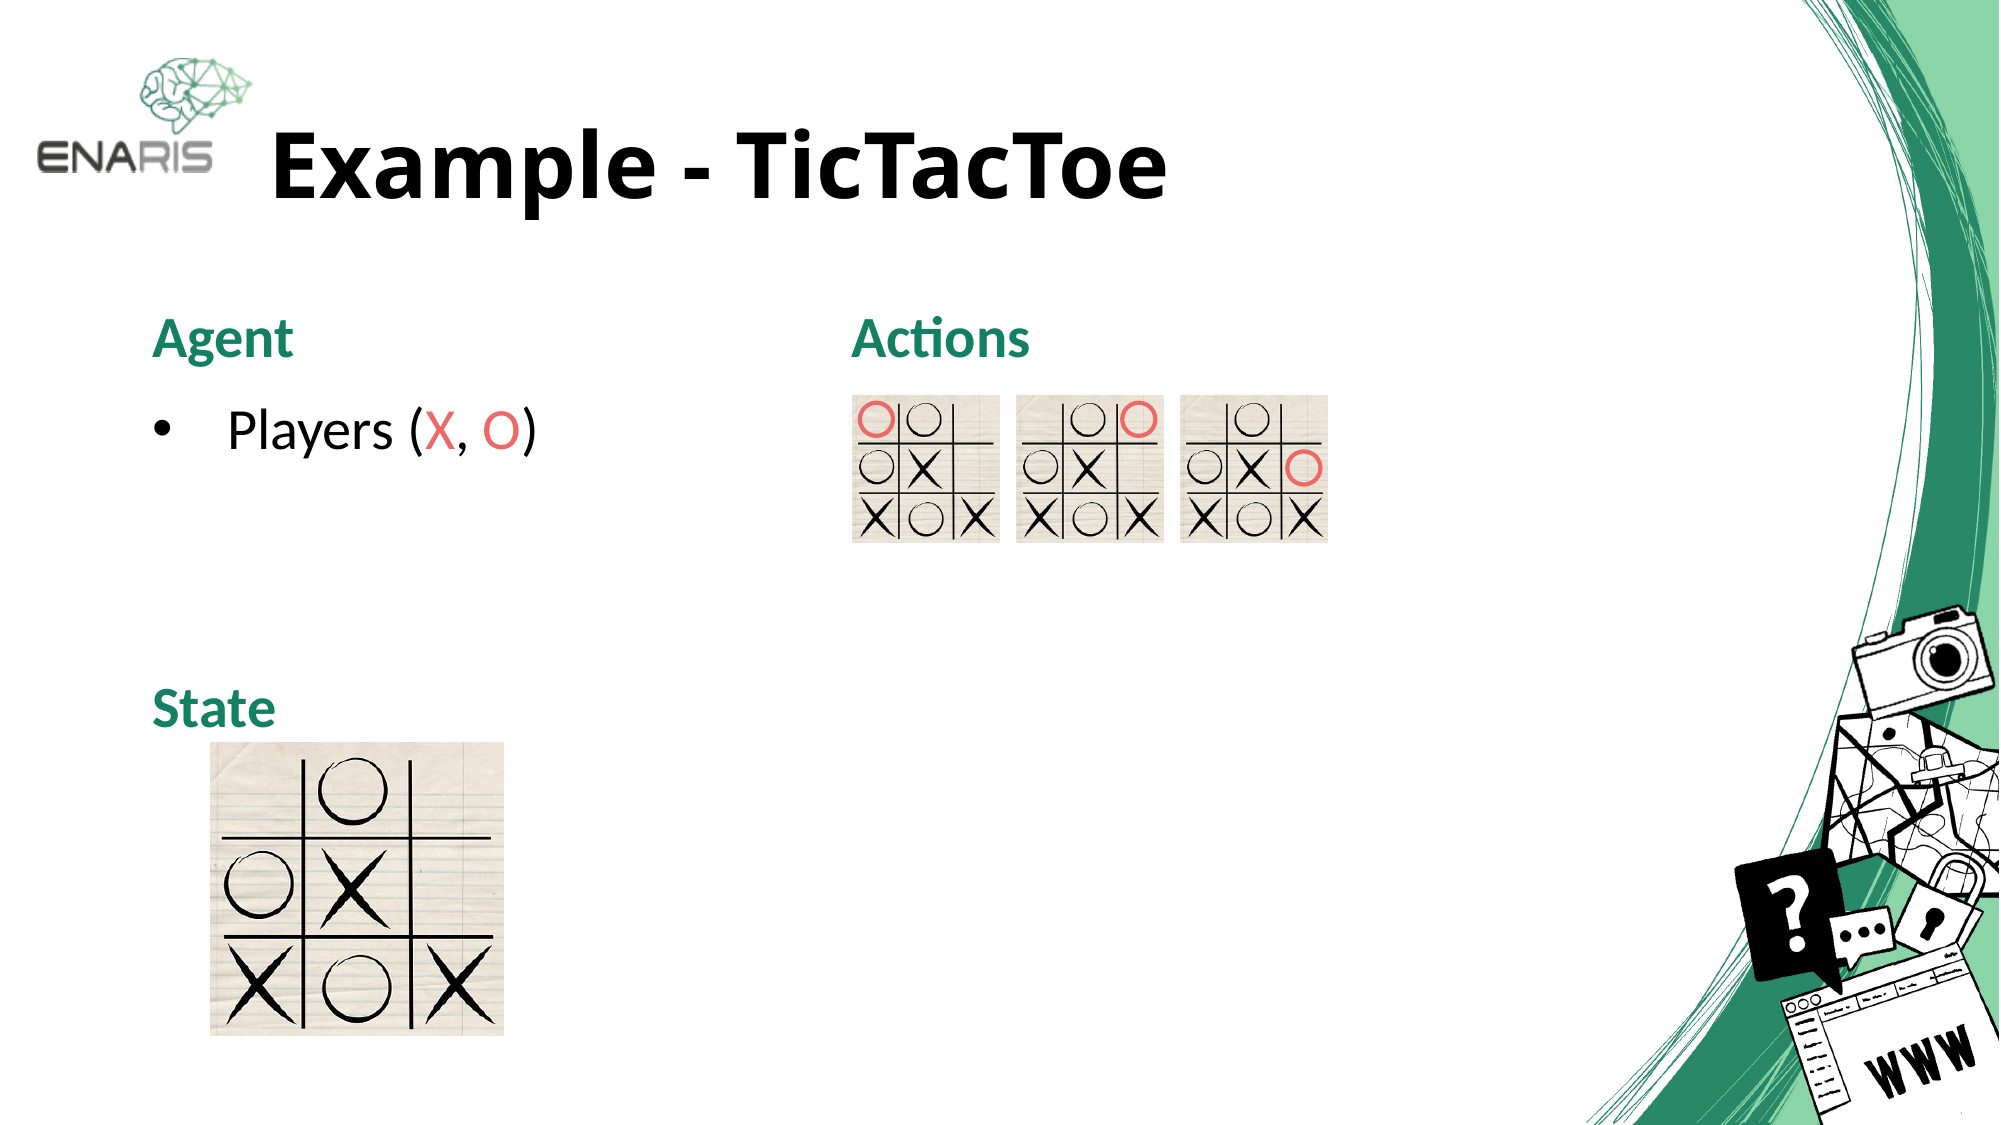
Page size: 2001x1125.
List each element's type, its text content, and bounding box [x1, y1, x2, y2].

picture [37, 58, 254, 173]
text_box Agent Players (X, O) State [137, 299, 702, 1014]
picture [210, 0, 1999, 1125]
text_box Example - TicTacToe [253, 59, 1863, 278]
text_box Actions [836, 299, 1401, 1014]
